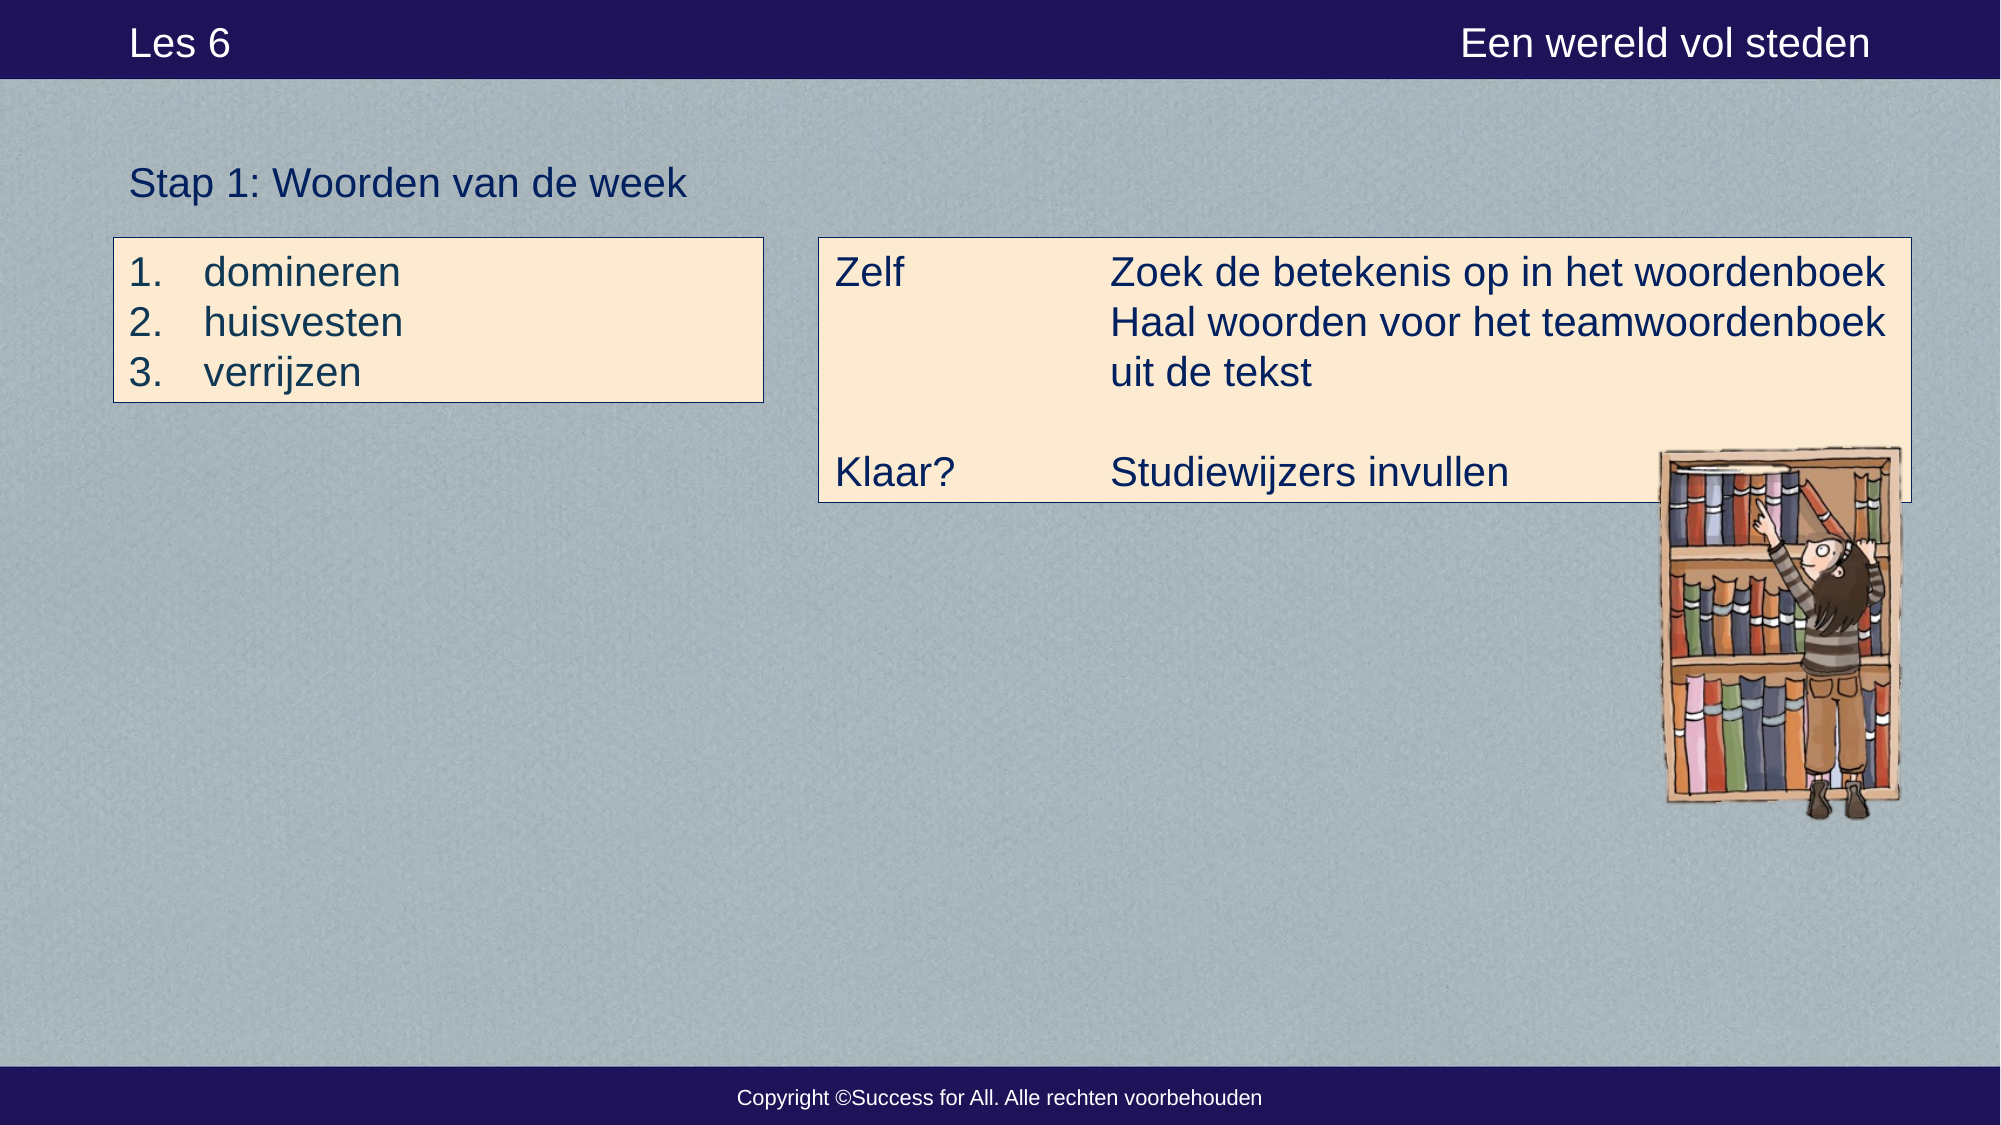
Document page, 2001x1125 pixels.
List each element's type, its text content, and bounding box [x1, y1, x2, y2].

text_box Zelf Zoek de betekenis op in het woordenboek Haal woorden voor het teamwoordenboek uit de tekst Klaar? Studiewijzers invullen [818, 237, 1912, 503]
text_box domineren huisvesten verrijzen [113, 237, 764, 403]
text_box Stap 1: Woorden van de week [113, 148, 1635, 214]
picture [0, 0, 2001, 1125]
text_box Les 6 [114, 8, 354, 73]
text_box Een wereld vol steden [999, 8, 1886, 73]
text_box Copyright ©Success for All. Alle rechten voorbehouden [0, 1076, 2000, 1125]
